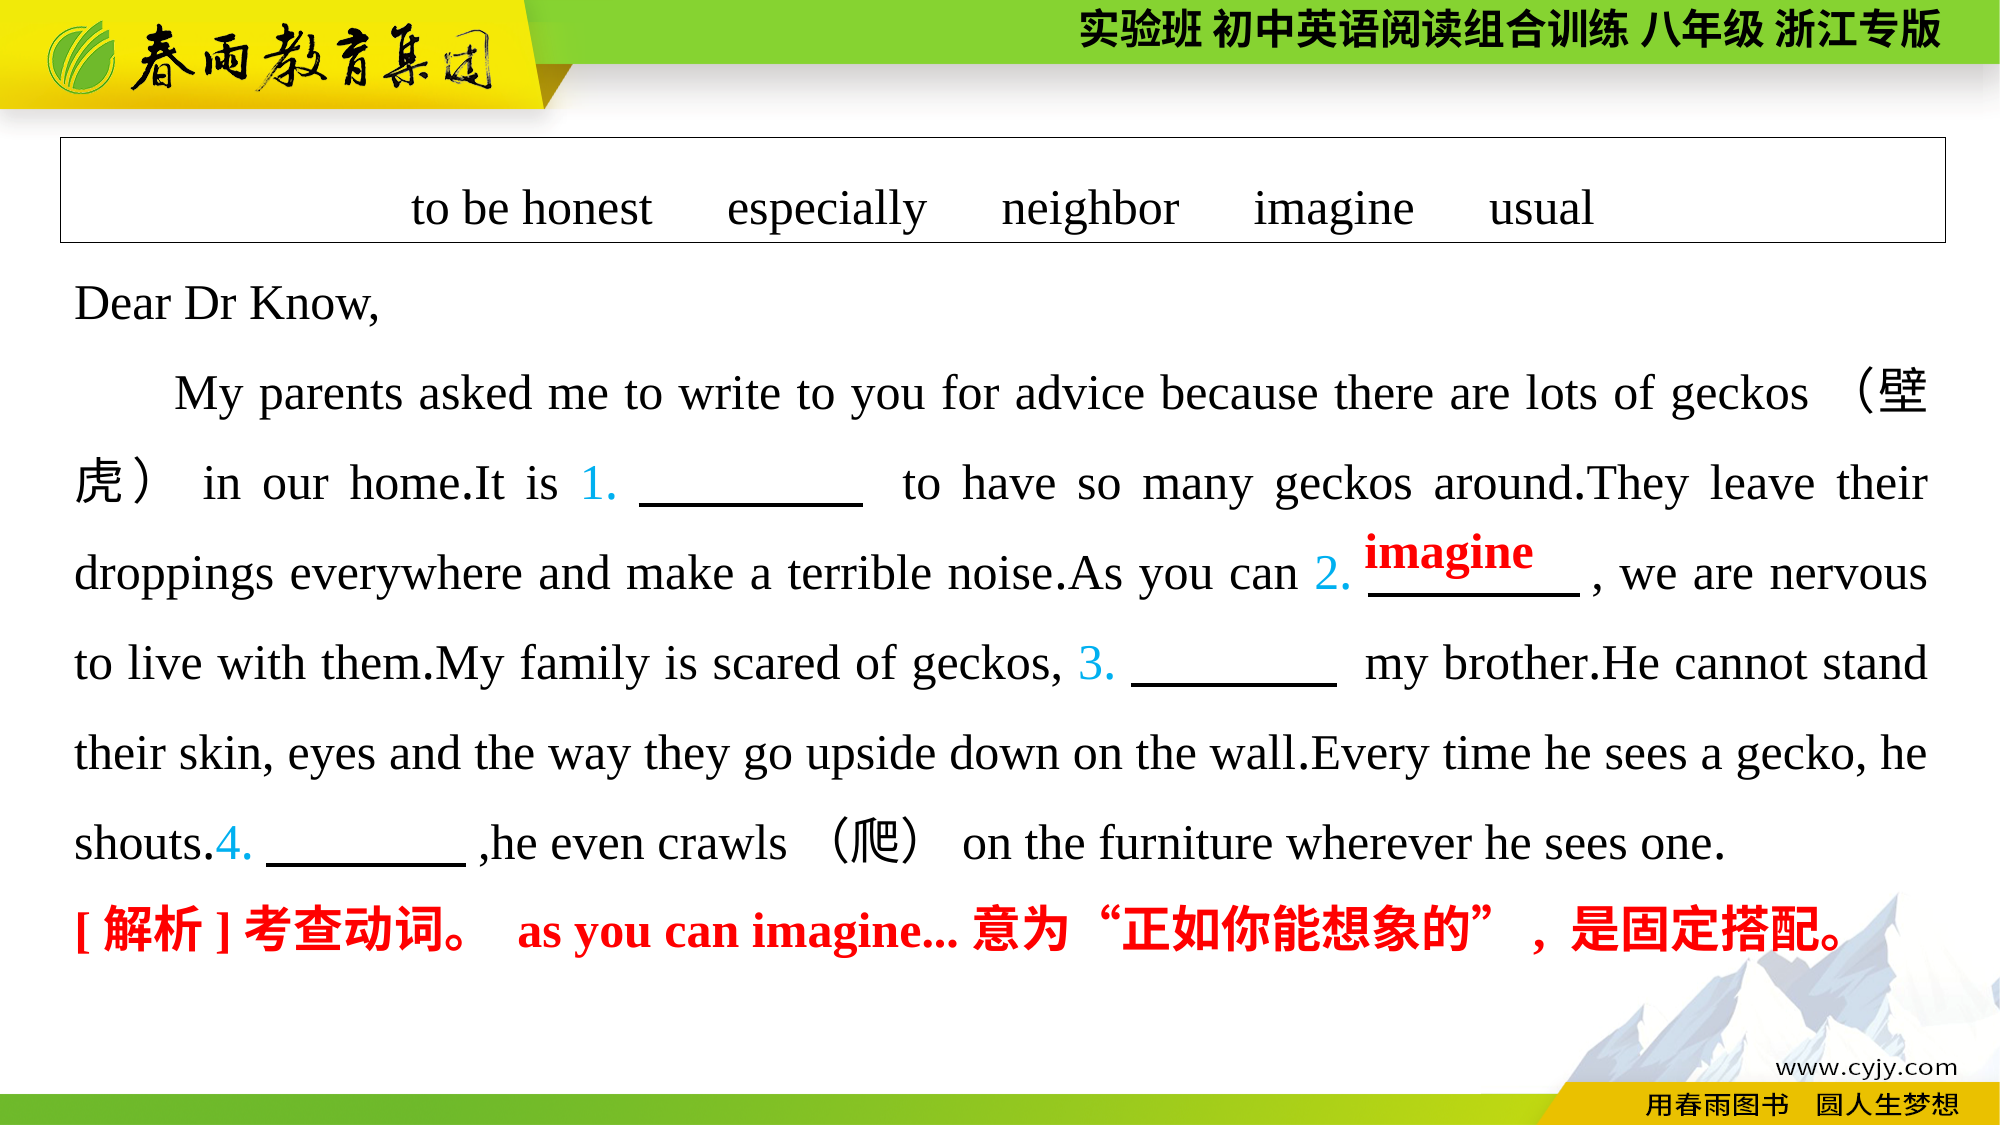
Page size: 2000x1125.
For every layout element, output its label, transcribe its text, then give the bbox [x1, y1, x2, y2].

text_box to be honest especially neighbor imagine usual [60, 137, 1946, 243]
text_box Dear Dr Know, My parents asked me to write to you for advice because there are lots of geckos（壁虎）in our home.It is 1. to have so many geckos around.They leave their droppings everywhere and make a terrible noise.As you can 2. , we are nervous to live with them.My family is scared of geckos, 3. my brother.He cannot stand their skin, eyes and the way they go upside down on the wall.Every time he sees a gecko, he shouts.4. ,he even crawls（爬）on the furniture wherever he sees one. [59, 231, 1944, 877]
text_box [解析]考查动词。 as you can imagine...意为“正如你能想象的”, 是固定搭配。 [59, 877, 1944, 966]
picture [0, 0, 2000, 1125]
text_box imagine [1349, 510, 1550, 586]
